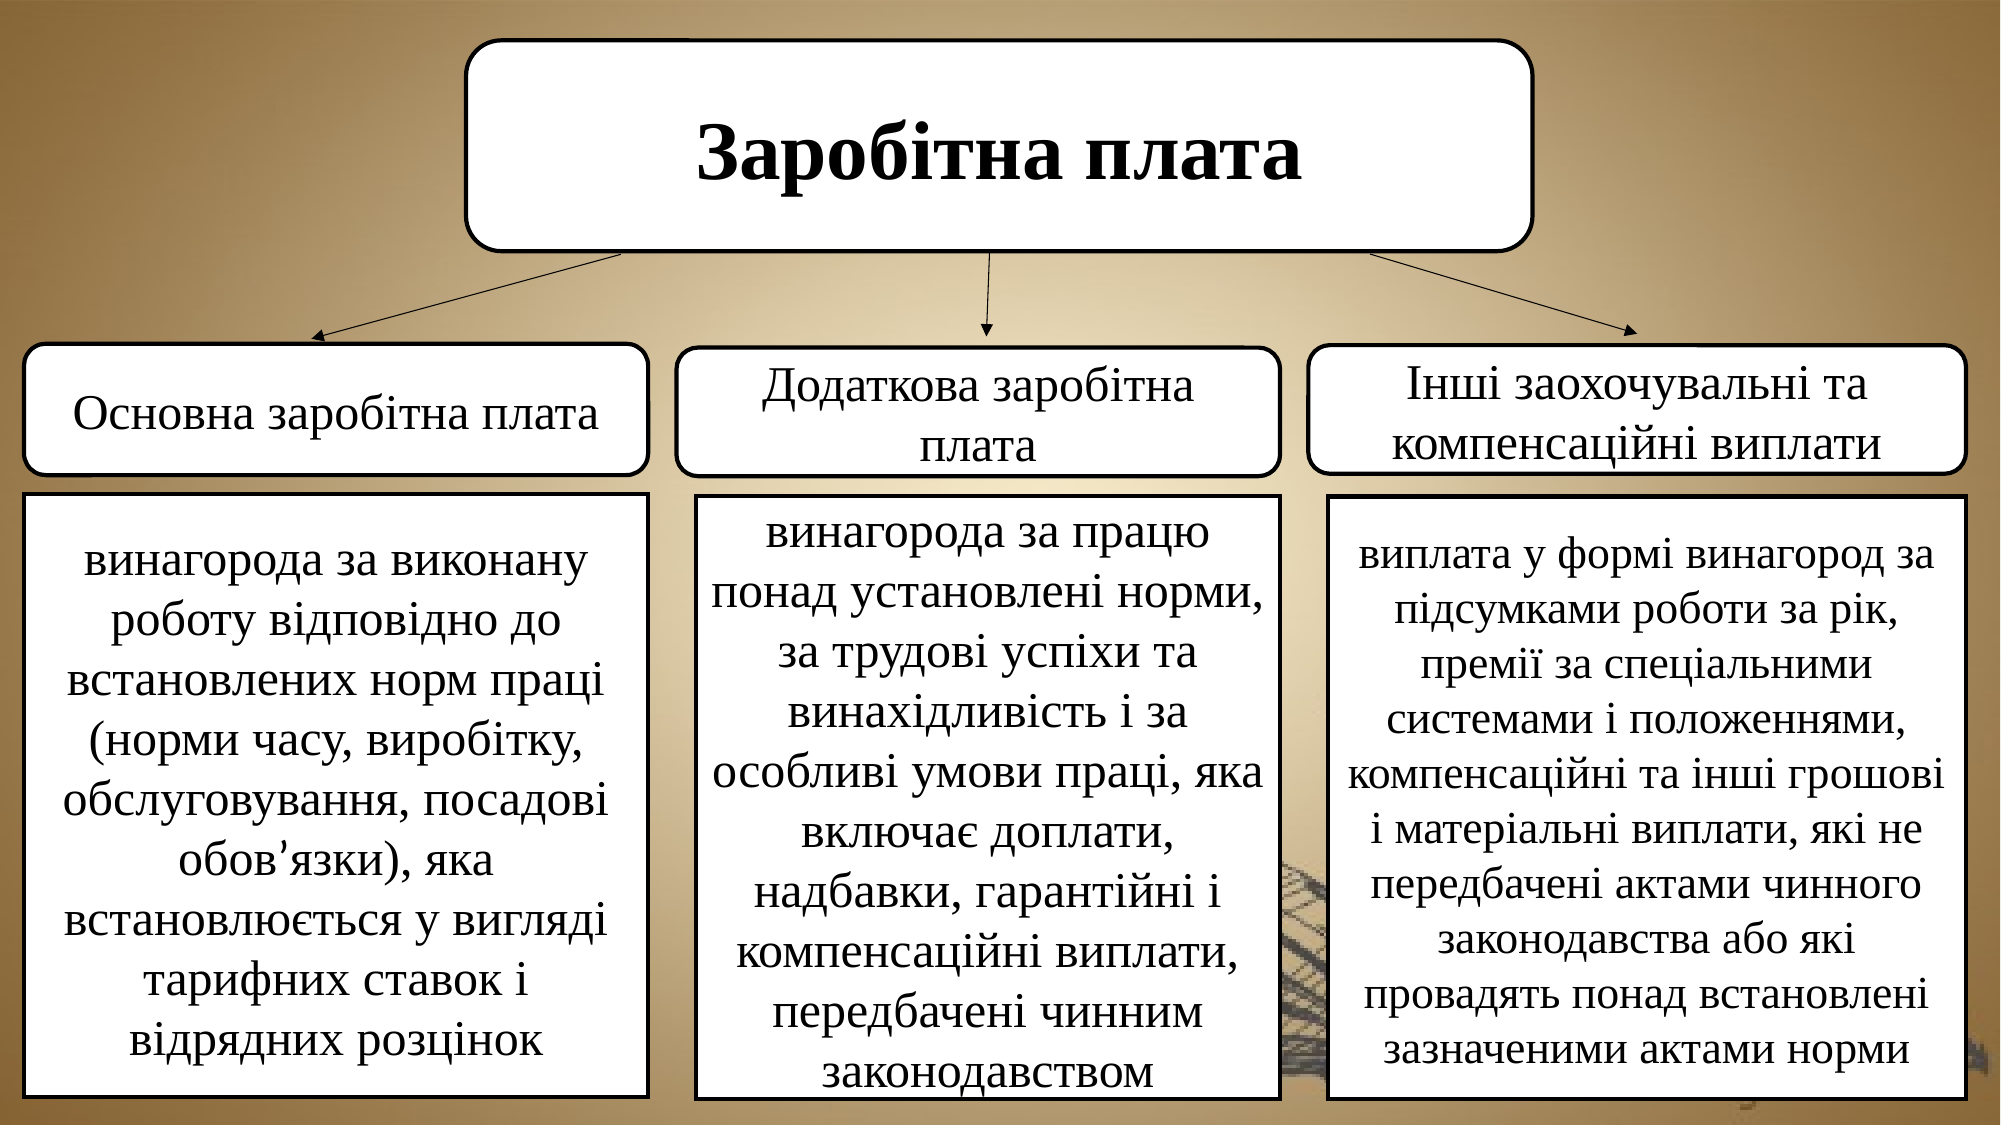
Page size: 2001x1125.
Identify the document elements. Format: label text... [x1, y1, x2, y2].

text_box Заробітна плата [466, 40, 1533, 252]
text_box Основна заробітна плата [23, 343, 649, 476]
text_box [986, 252, 990, 337]
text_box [1369, 254, 1638, 334]
text_box виплата у формі винагород за підсумками роботи за рік, премії за спеціальними системами і положеннями, компенсаційні та інші грошові і матеріальні виплати, які не передбачені актами чинного законодавства або які провадять понад встановлені зазначеними актами норми [1327, 496, 1966, 1099]
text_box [311, 254, 621, 339]
text_box Додаткова заробітна плата [676, 347, 1281, 477]
text_box винагорода за виконану роботу відповідно до встановлених норм праці (норми часу, виробітку, обслуговування, посадові обов’язки), яка встановлюється у вигляді тарифних ставок і відрядних розцінок [23, 494, 649, 1097]
picture [0, 0, 2001, 1125]
text_box винагорода за працю понад установлені норми, за трудові успіхи та винахідливість і за особливі умови праці, яка включає доплати, надбавки, гарантійні і компенсаційні виплати, передбачені чинним законодавством [695, 496, 1281, 1099]
text_box Інші заохочувальні та компенсаційні виплати [1308, 345, 1967, 474]
